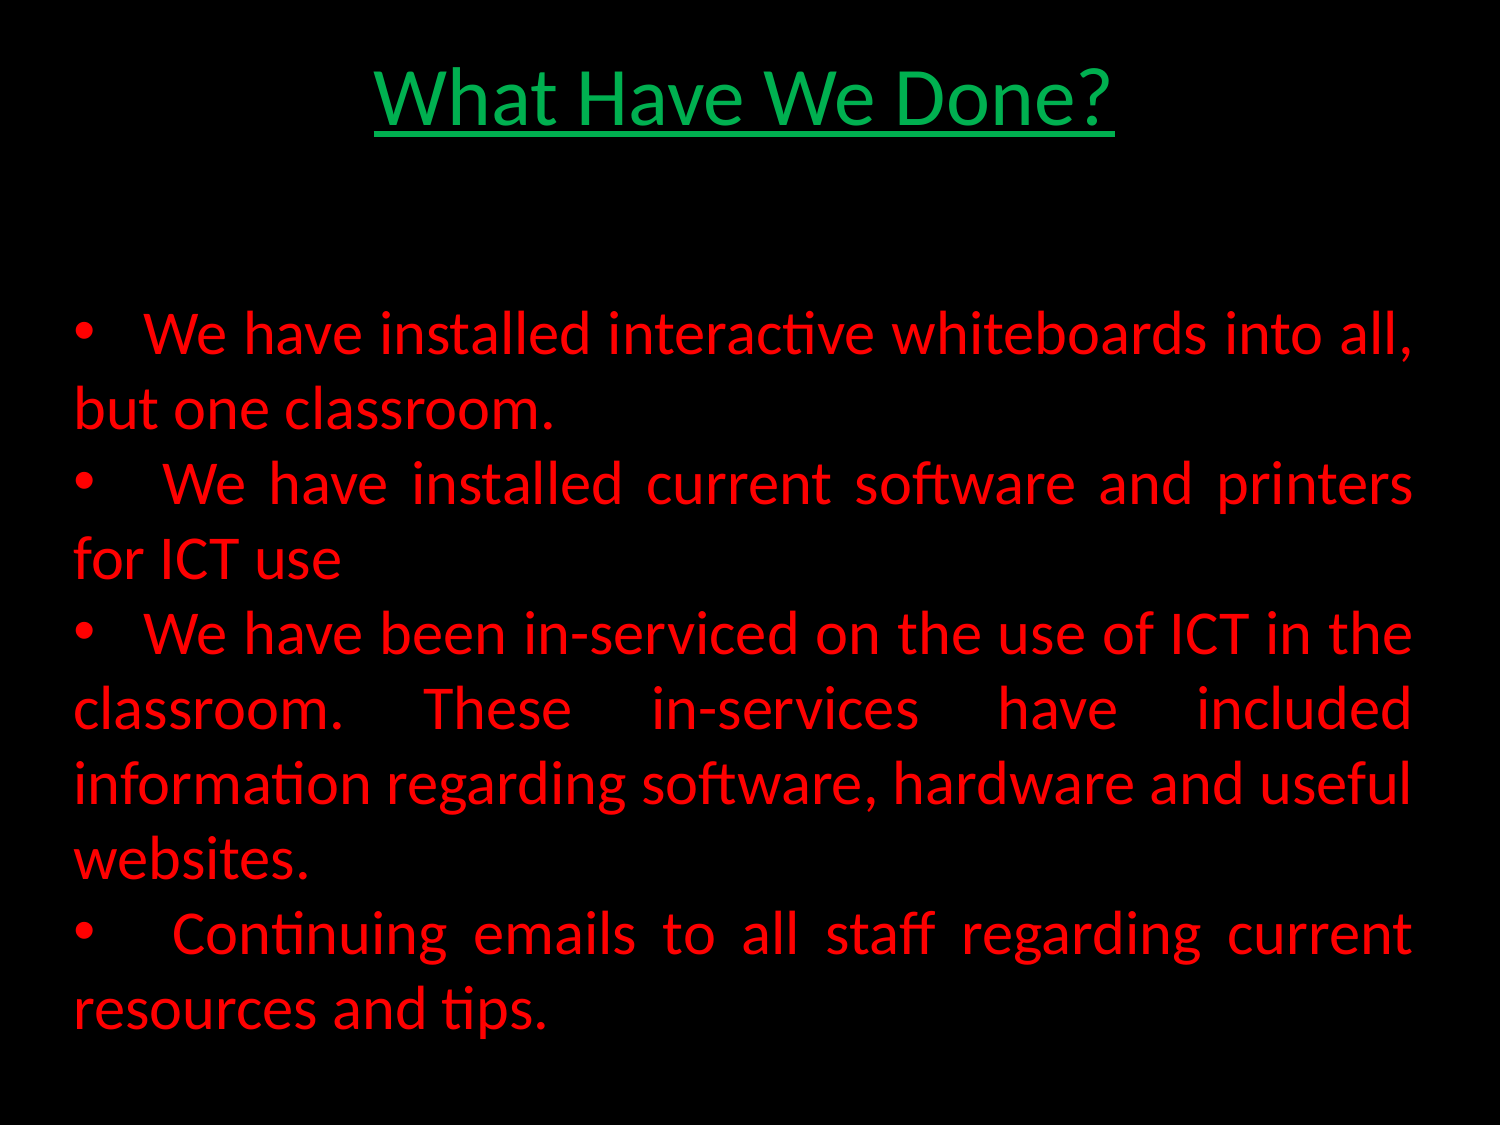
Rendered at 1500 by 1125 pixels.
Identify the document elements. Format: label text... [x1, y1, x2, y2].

text_box What Have We Done? We have installed interactive whiteboards into all, but one classroom. We have installed current software and printers for ICT use We have been in-serviced on the use of ICT in the classroom. These in-services have included information regarding software, hardware and useful websites. Continuing emails to all staff regarding current resources and tips. [58, 35, 1430, 1050]
